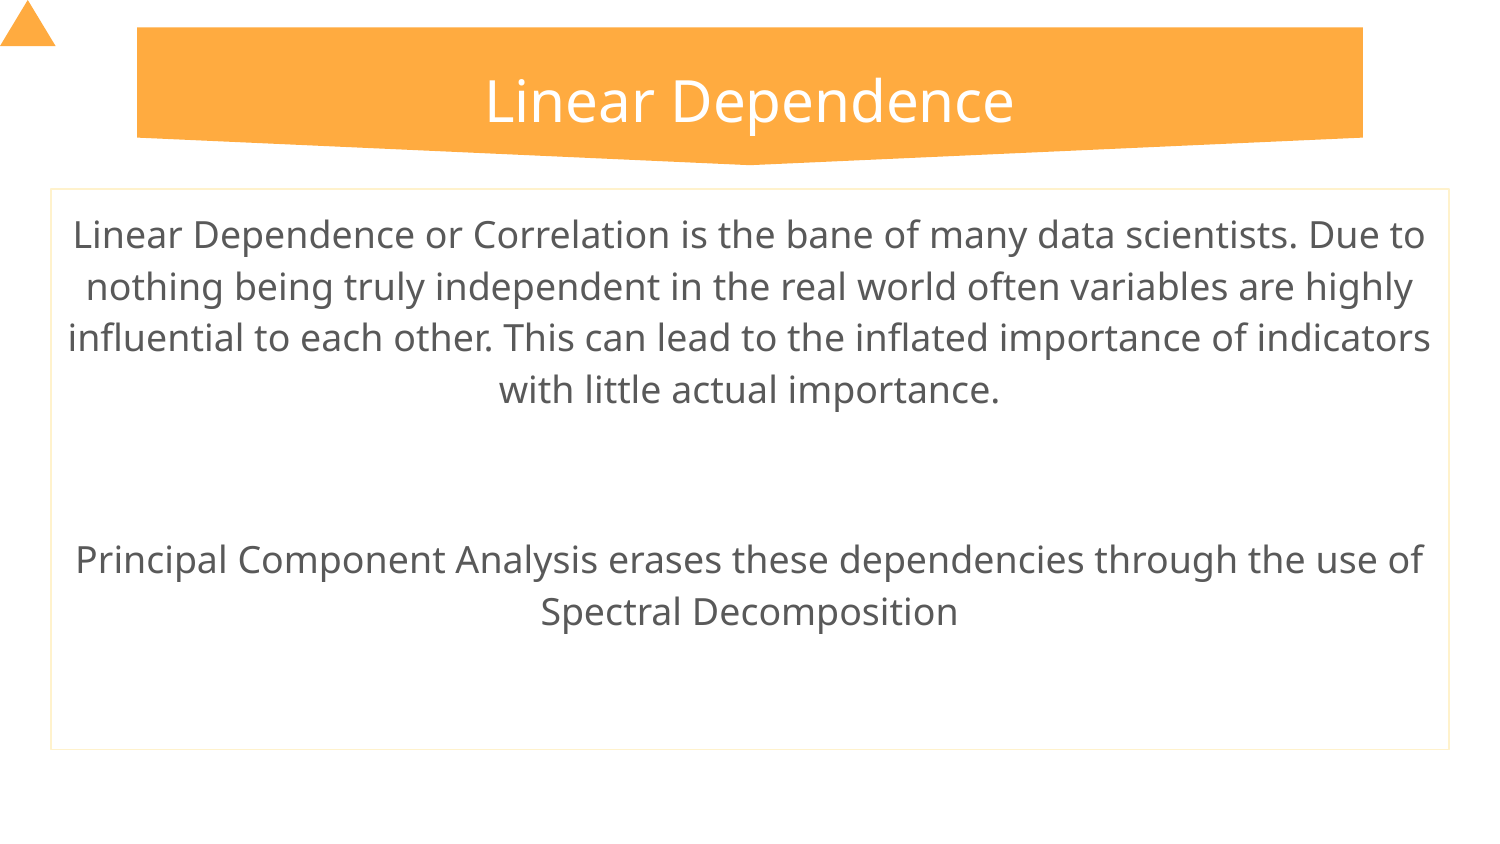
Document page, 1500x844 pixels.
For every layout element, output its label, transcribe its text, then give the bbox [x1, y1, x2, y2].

list Linear Dependence or Correlation is the bane of many data scientists. Due to nothing being truly independent in the real world often variables are highly influential to each other. This can lead to the inflated importance of indicators with little actual importance. Principal Component Analysis erases these dependencies through the use of Spectral Decomposition [51, 189, 1449, 750]
text_box [0, 0, 56, 47]
title Linear Dependence [51, 49, 1449, 144]
text_box [137, 27, 1363, 49]
text_box [279, 144, 1221, 166]
